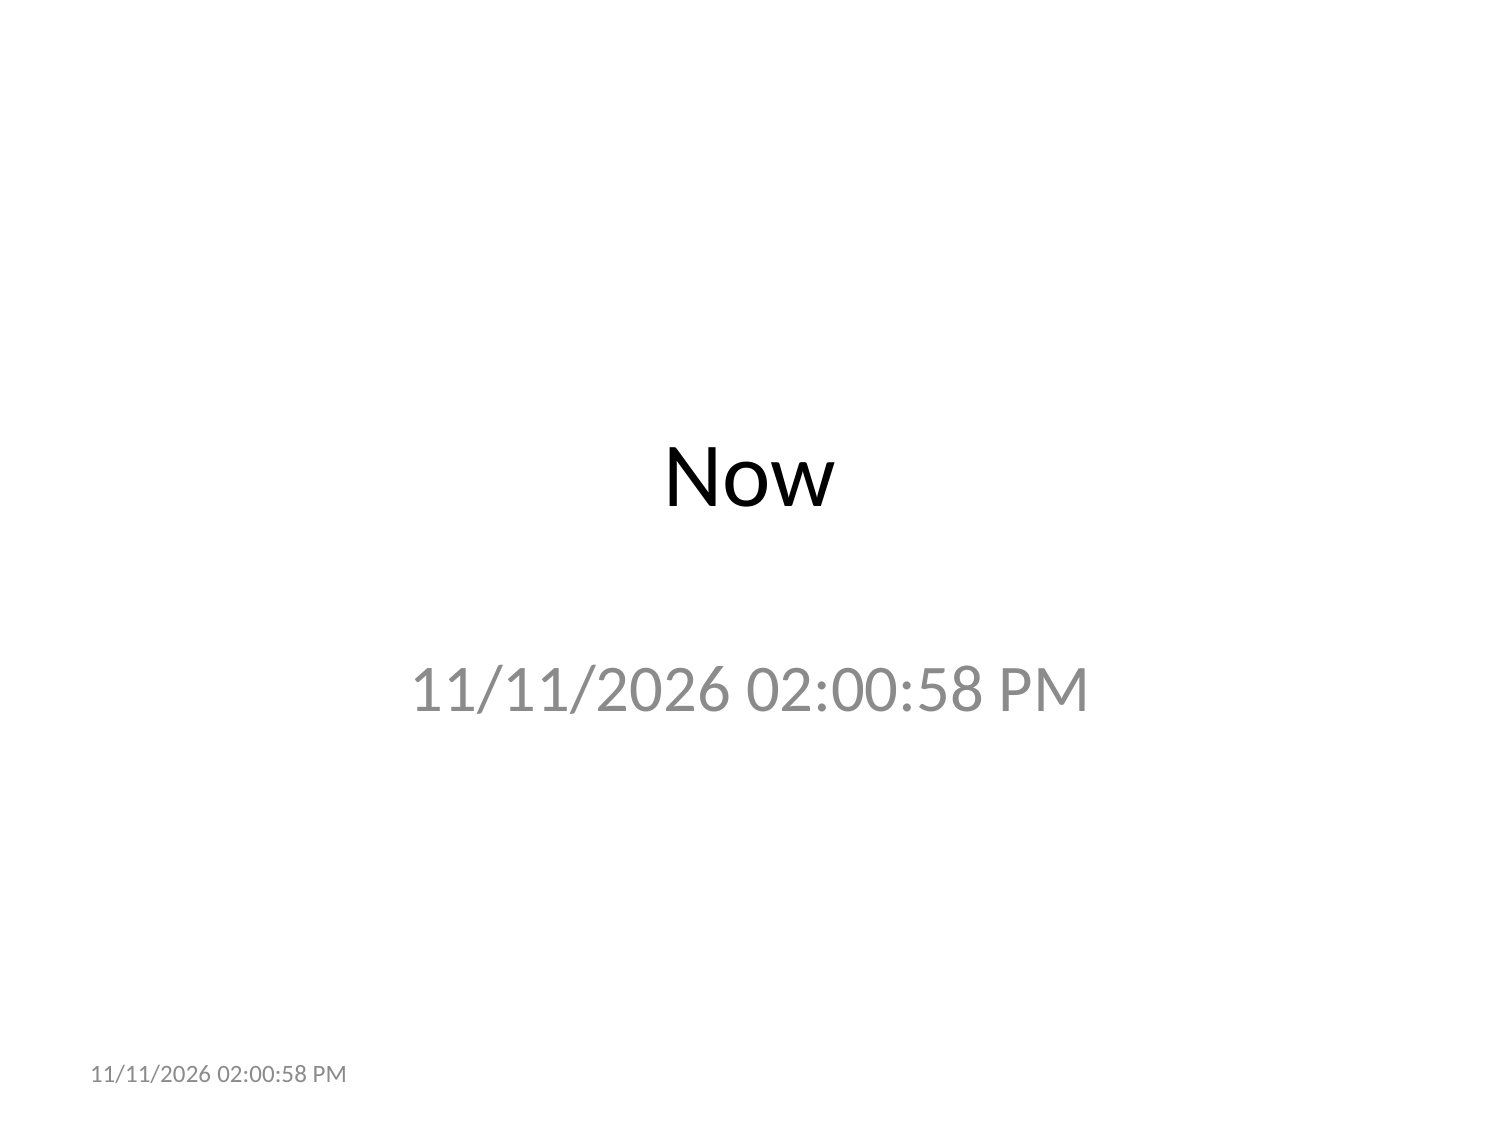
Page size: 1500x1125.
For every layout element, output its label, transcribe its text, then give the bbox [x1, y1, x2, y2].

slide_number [75, 1042, 425, 1103]
title Now [112, 349, 1388, 591]
subtitle 2011-12-19 10:20:04 AM [225, 637, 1275, 925]
